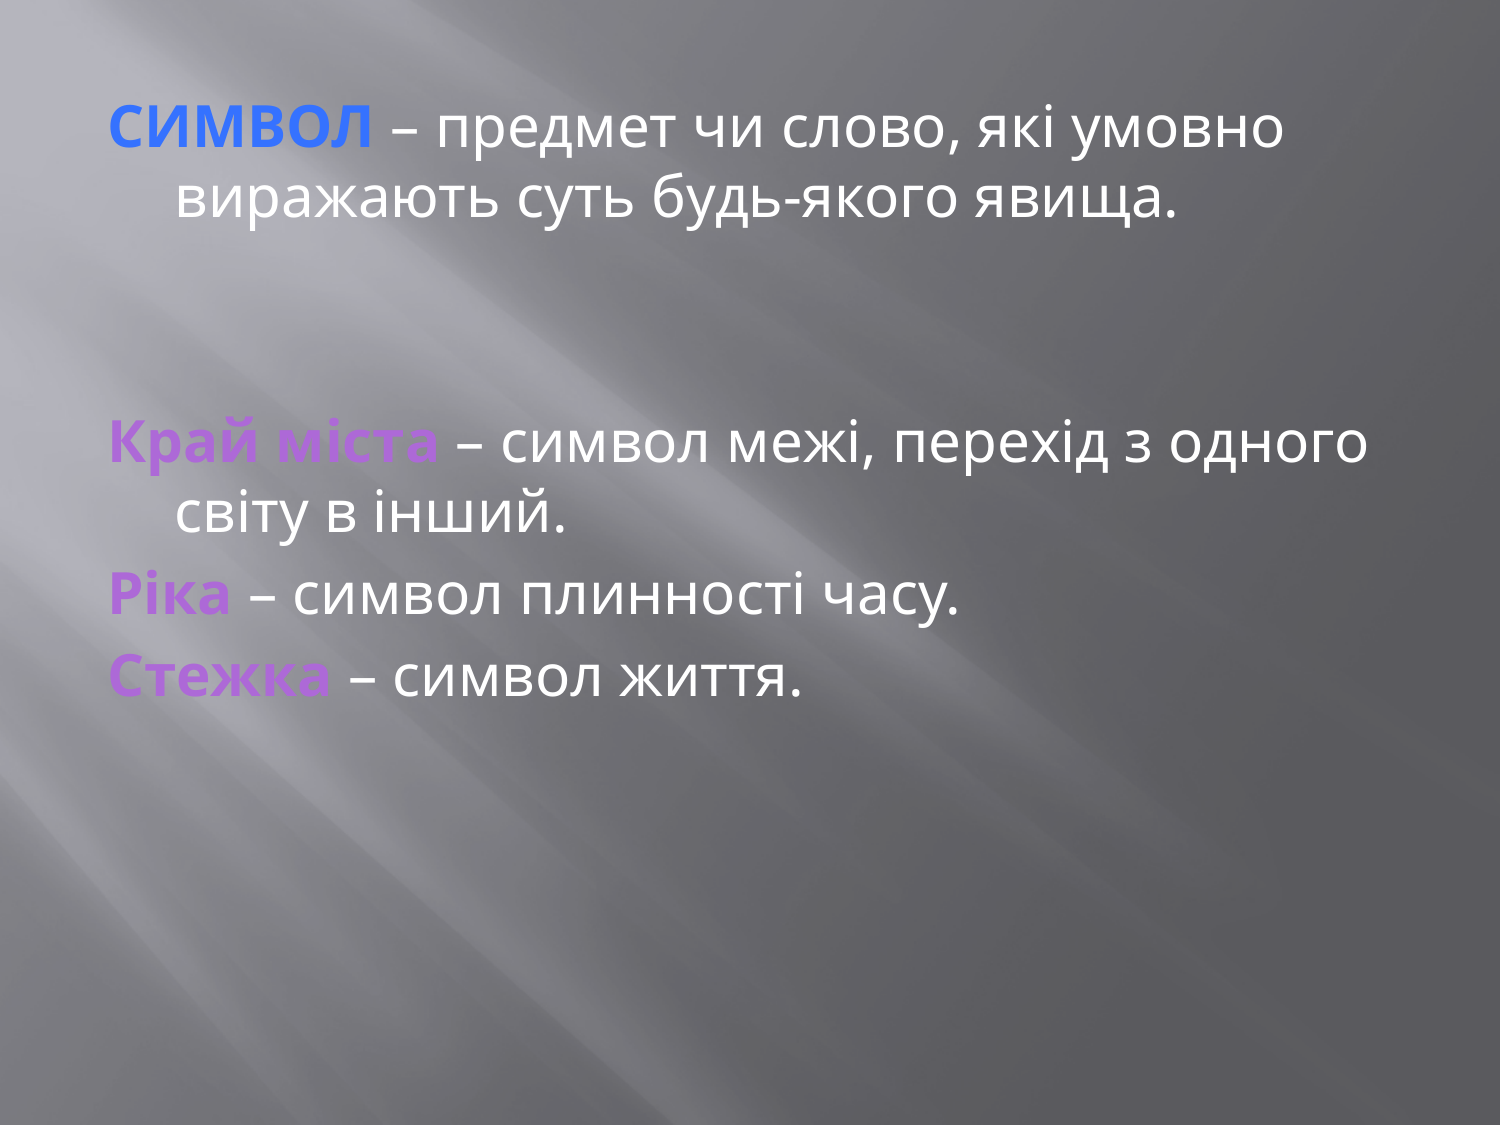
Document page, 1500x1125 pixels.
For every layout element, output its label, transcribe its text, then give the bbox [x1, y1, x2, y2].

list Символ – предмет чи слово, які умовно виражають суть будь-якого явища. Край міста – символ межі, перехід з одного світу в інший. Ріка – символ плинності часу. Стежка – символ життя. [70, 82, 1421, 739]
